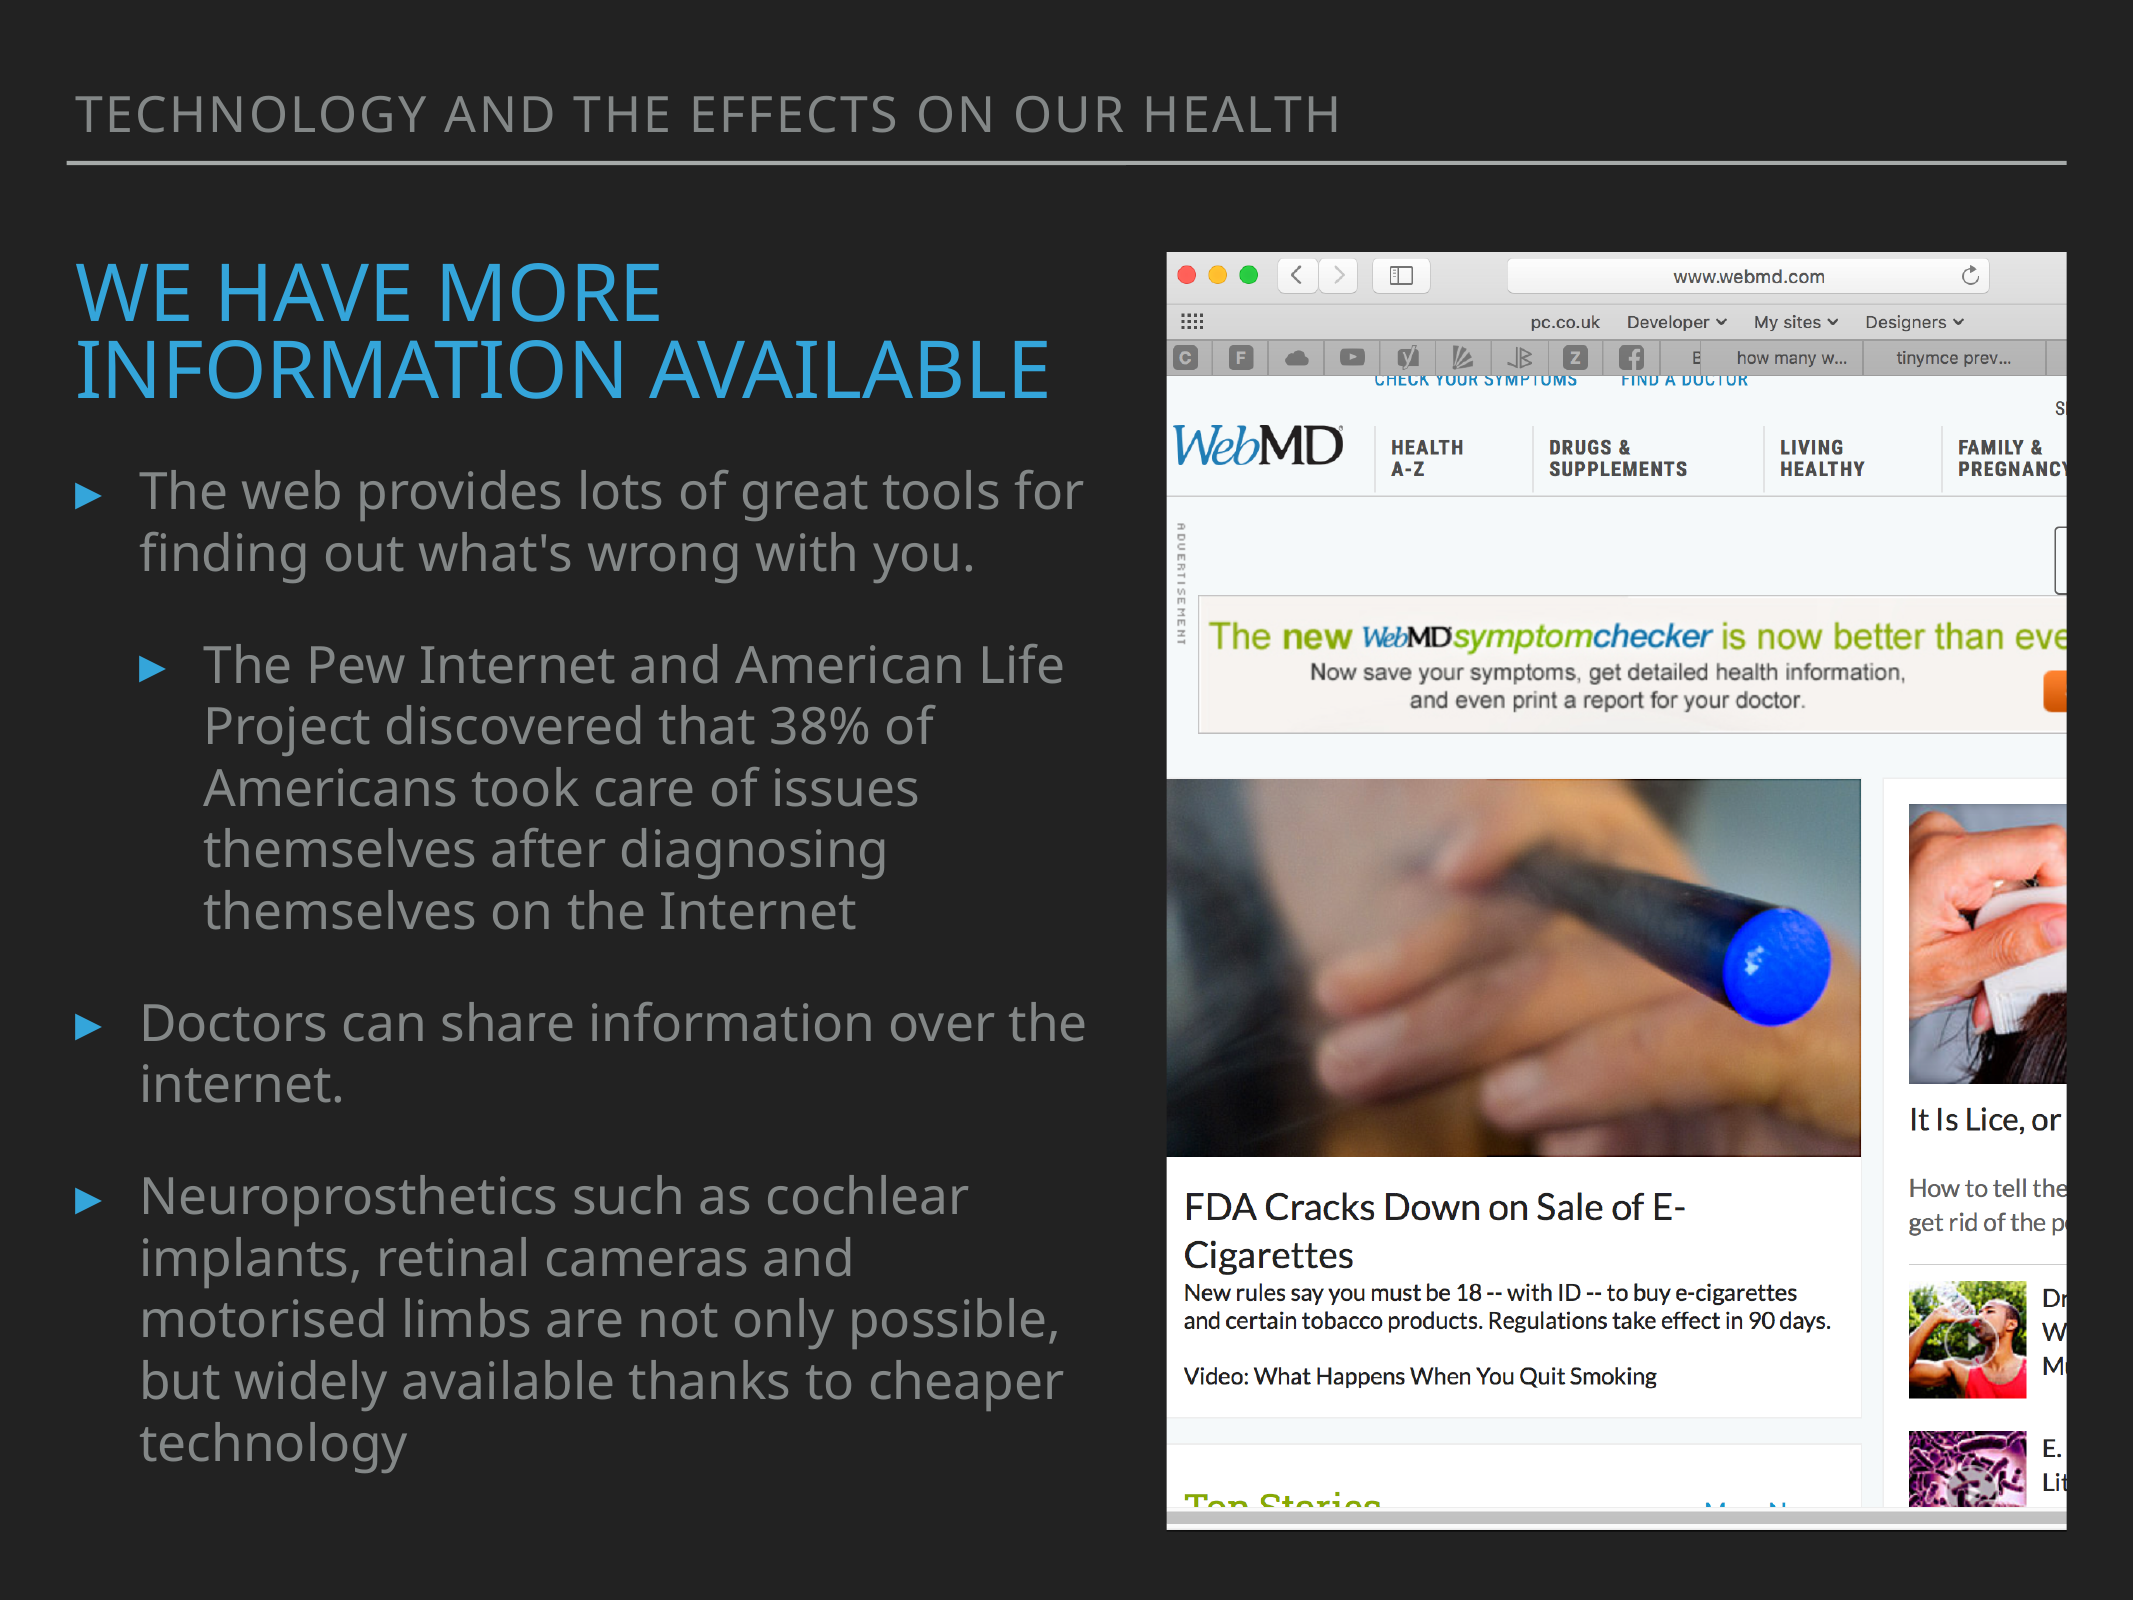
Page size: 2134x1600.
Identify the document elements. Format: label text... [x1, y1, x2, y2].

title We have more information available [66, 251, 1101, 372]
picture [1166, 251, 2067, 1532]
list Technology and the effects on our health [66, 74, 1901, 151]
list The web provides lots of great tools for finding out what's wrong with you. The Pew Internet and American Life Project discovered that 38% of Americans took care of issues themselves after diagnosing themselves on the Internet Doctors can share information over the internet. Neuroprosthetics such as cochlear implants, retinal cameras and motorised limbs are not only possible, but widely available thanks to cheaper technology [66, 449, 1101, 1557]
